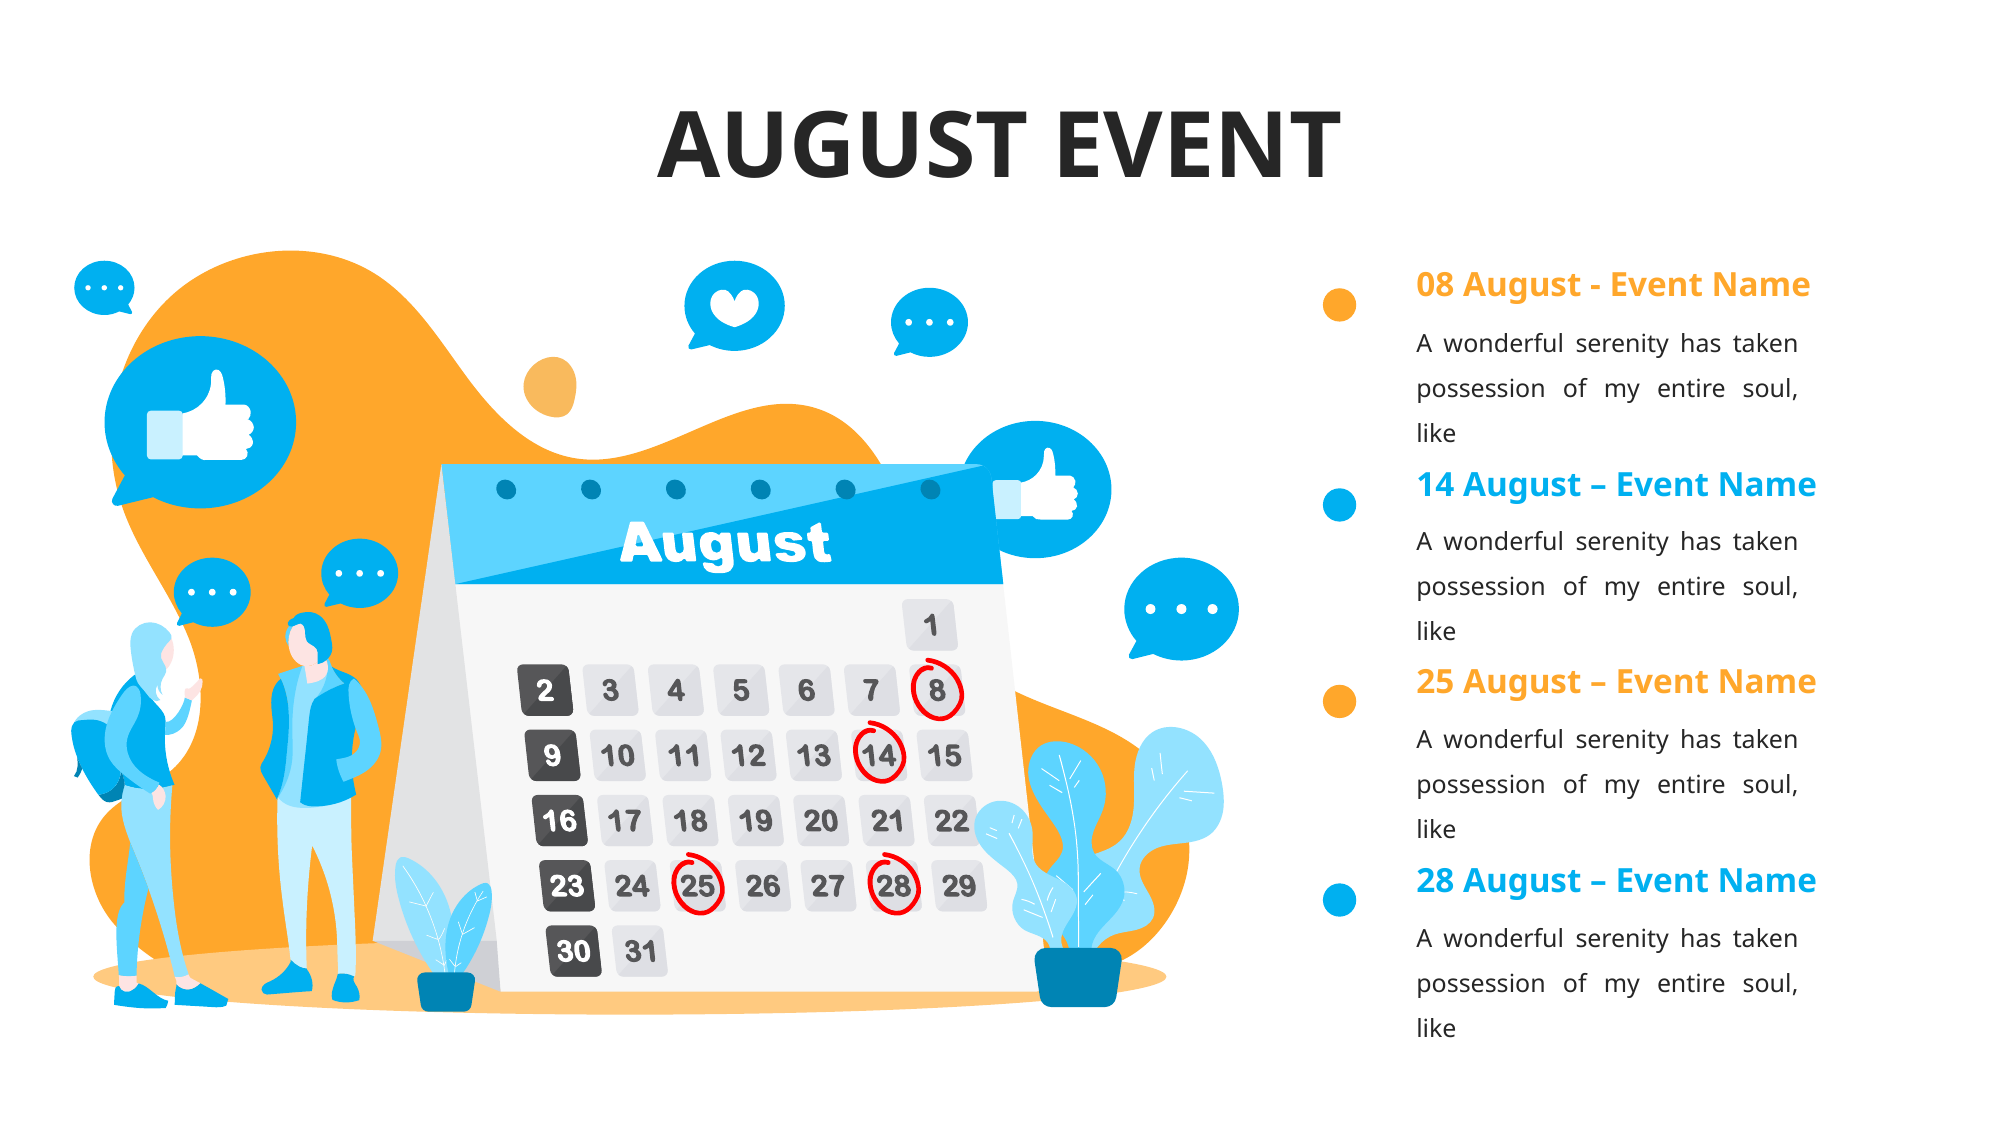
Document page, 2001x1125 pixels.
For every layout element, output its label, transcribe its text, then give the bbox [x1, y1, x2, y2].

text_box 28 August – Event Name [1401, 851, 1903, 907]
text_box 08 August - Event Name [1401, 256, 1903, 311]
text_box A wonderful serenity has taken possession of my entire soul, like [1401, 708, 1814, 851]
text_box [1321, 882, 1358, 918]
text_box [1321, 287, 1358, 323]
text_box A wonderful serenity has taken possession of my entire soul, like [1401, 511, 1814, 652]
text_box [1321, 683, 1358, 720]
text_box 25 August – Event Name [1401, 652, 1903, 708]
text_box A wonderful serenity has taken possession of my entire soul, like [1401, 907, 1814, 1050]
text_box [70, 233, 1239, 1015]
text_box A wonderful serenity has taken possession of my entire soul, like [1401, 311, 1814, 455]
title AUGUST EVENT [137, 38, 1863, 257]
text_box 14 August – Event Name [1401, 456, 1903, 511]
text_box [1321, 487, 1358, 523]
